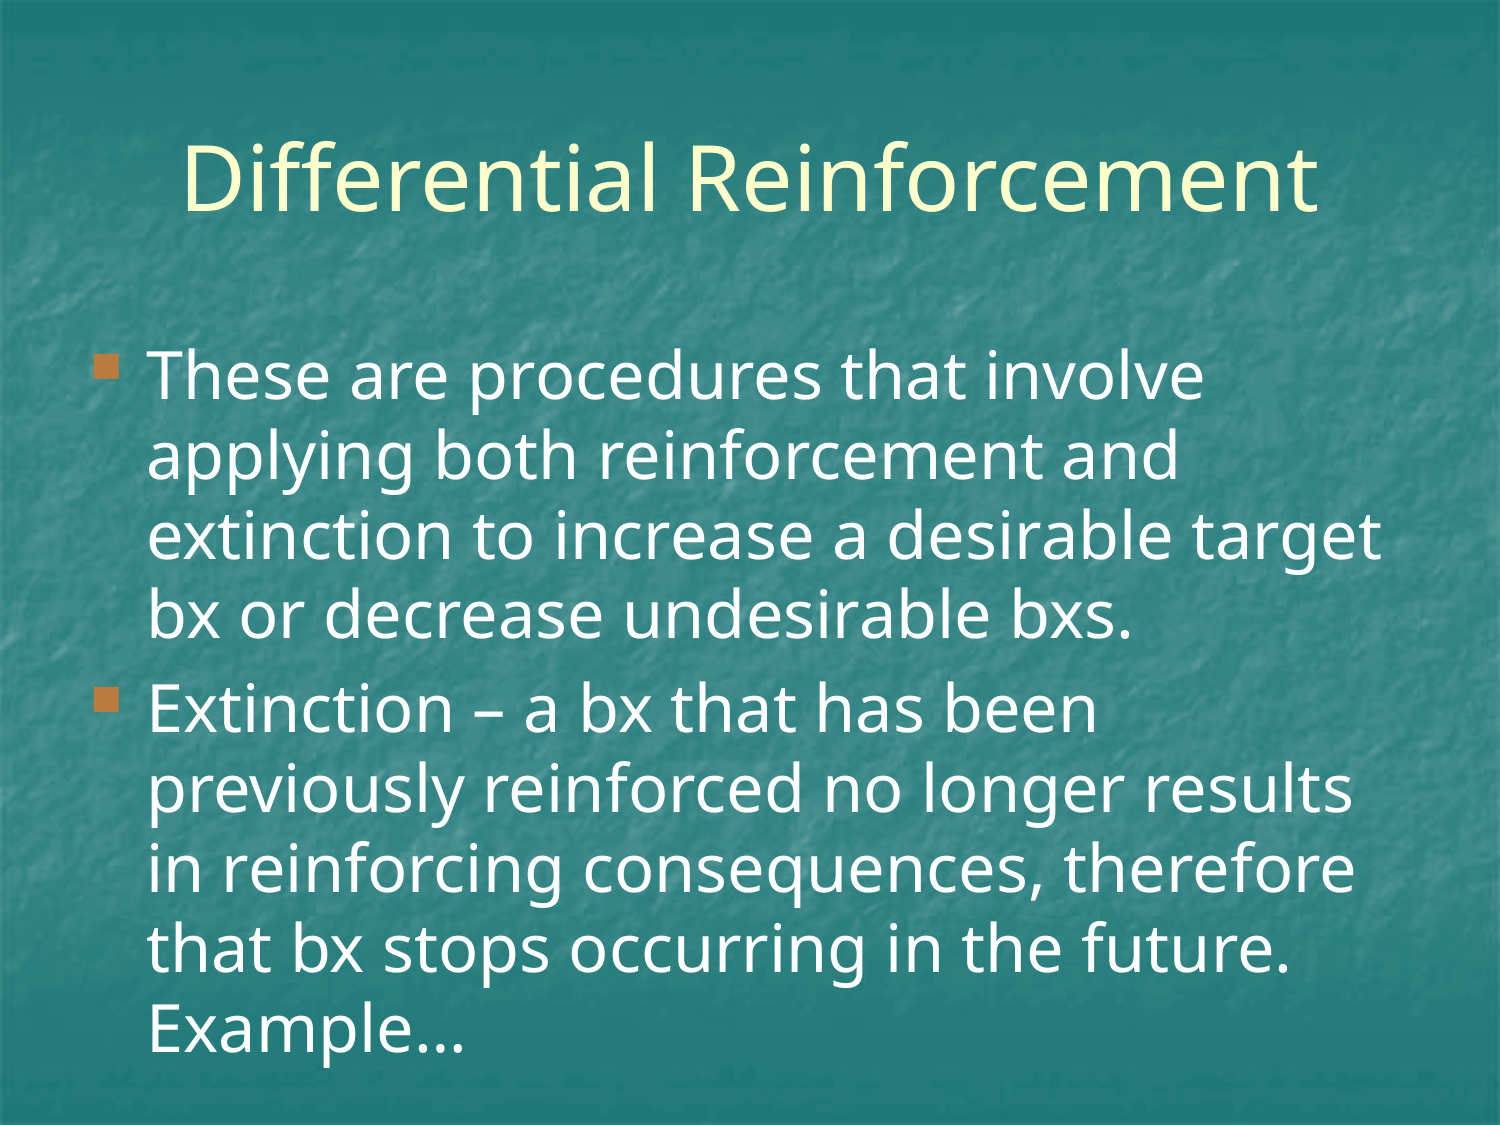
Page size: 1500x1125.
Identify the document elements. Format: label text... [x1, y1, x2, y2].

list These are procedures that involve applying both reinforcement and extinction to increase a desirable target bx or decrease undesirable bxs. Extinction – a bx that has been previously reinforced no longer results in reinforcing consequences, therefore that bx stops occurring in the future. Example… [74, 324, 1426, 1001]
title Differential Reinforcement [74, 62, 1426, 288]
